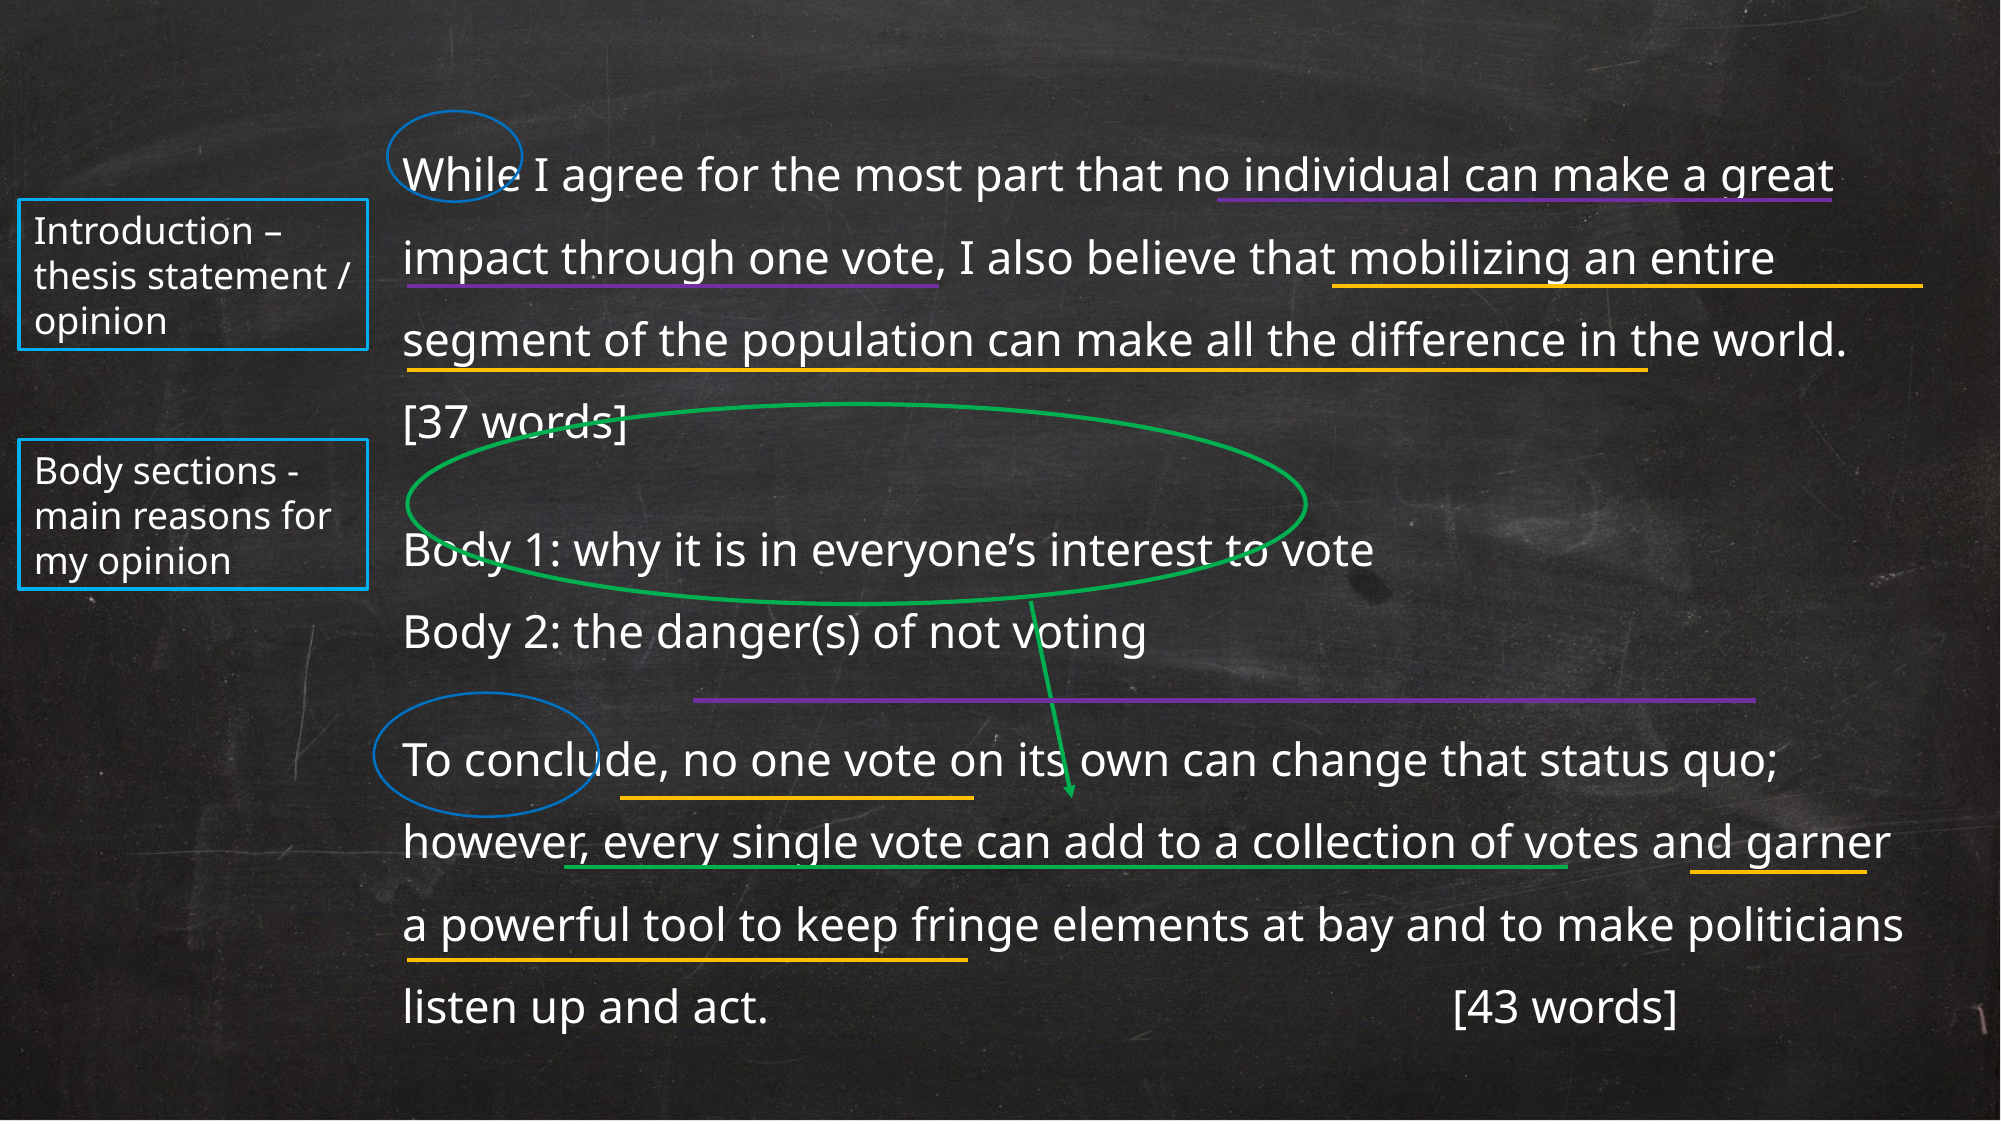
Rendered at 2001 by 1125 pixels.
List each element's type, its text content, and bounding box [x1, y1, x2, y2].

picture [0, 0, 2001, 1125]
text_box [372, 691, 600, 818]
text_box While I agree for the most part that no individual can make a great impact through one vote, I also believe that mobilizing an entire segment of the population can make all the difference in the world. [37 words] Body 1: why it is in everyone’s interest to vote Body 2: the danger(s) of not voting To conclude, no one vote on its own can change that status quo; however, every single vote can add to a collection of votes and garner a powerful tool to keep fringe elements at bay and to make politicians listen up and act. [43 words] [387, 111, 1943, 1040]
text_box [406, 403, 1307, 606]
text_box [1030, 701, 1072, 799]
text_box [386, 109, 524, 203]
text_box Introduction – thesis statement / opinion [19, 199, 368, 350]
text_box Body sections - main reasons for my opinion [19, 439, 368, 590]
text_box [1030, 600, 1072, 700]
